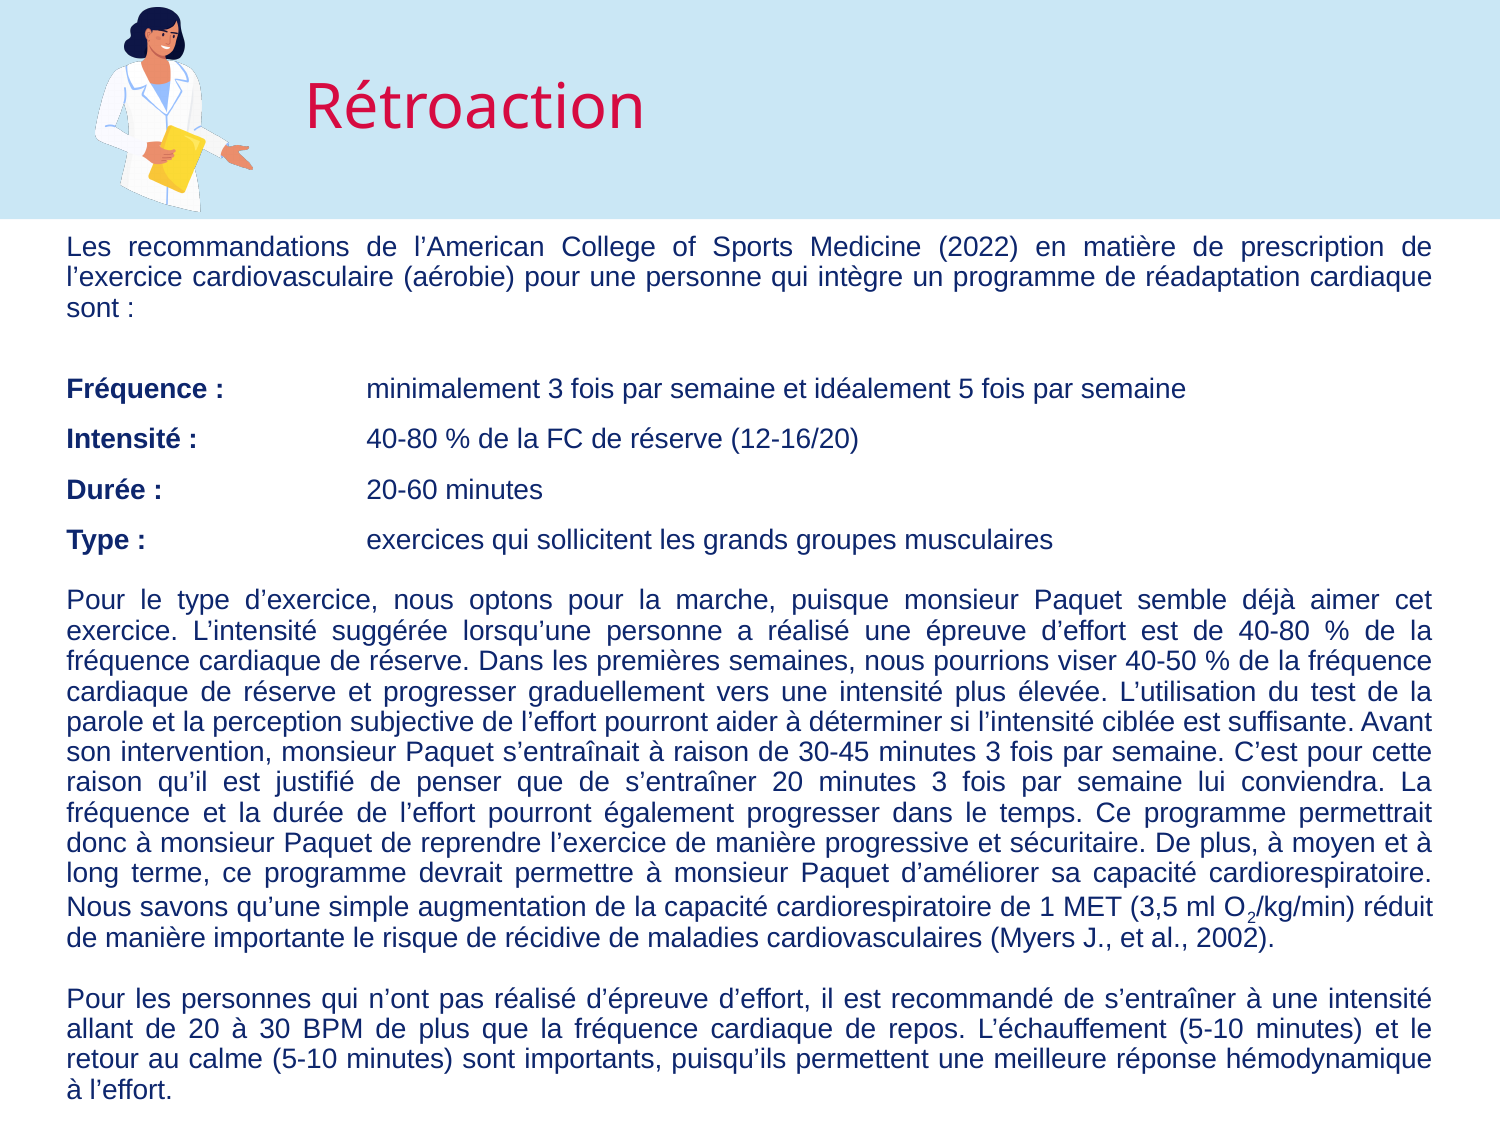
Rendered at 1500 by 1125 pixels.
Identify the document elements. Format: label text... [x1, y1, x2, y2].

title Rétroaction [289, 59, 1397, 160]
picture [95, 7, 253, 212]
list Les recommandations de l’American College of Sports Medicine (2022) en matière de prescription de l’exercice cardiovasculaire (aérobie) pour une personne qui intègre un programme de réadaptation cardiaque sont : Fréquence : minimalement 3 fois par semaine et idéalement 5 fois par semaine Intensité : 40-80 % de la FC de réserve (12-16/20) Durée : 20-60 minutes Type : exercices qui sollicitent les grands groupes musculaires Pour le type d’exercice, nous optons pour la marche, puisque monsieur Paquet semble déjà aimer cet exercice. L’intensité suggérée lorsqu’une personne a réalisé une épreuve d’effort est de 40-80 % de la fréquence cardiaque de réserve. Dans les premières semaines, nous pourrions viser 40-50 % de la fréquence cardiaque de réserve et progresser graduellement vers une intensité plus élevée. L’utilisation du test de la parole et la perception subjective de l’effort pourront aider à déterminer si l’intensité ciblée est suffisante. Avant son intervention, monsieur Paquet s’entraînait à raison de 30-45 minutes 3 fois par semaine. C’est pour cette raison qu’il est justifié de penser que de s’entraîner 20 minutes 3 fois par semaine lui conviendra. La fréquence et la durée de l’effort pourront également progresser dans le temps. Ce programme permettrait donc à monsieur Paquet de reprendre l’exercice de manière progressive et sécuritaire. De plus, à moyen et à long terme, ce programme devrait permettre à monsieur Paquet d’améliorer sa capacité cardiorespiratoire. Nous savons qu’une simple augmentation de la capacité cardiorespiratoire de 1 MET (3,5 ml O2/kg/min) réduit de manière importante le risque de récidive de maladies cardiovasculaires (Myers J., et al., 2002). Pour les personnes qui n’ont pas réalisé d’épreuve d’effort, il est recommandé de s’entraîner à une intensité allant de 20 à 30 BPM de plus que la fréquence cardiaque de repos. L’échauffement (5-10 minutes) et le retour au calme (5-10 minutes) sont importants, puisqu’ils permettent une meilleure réponse hémodynamique à l’effort. [51, 217, 1449, 1125]
